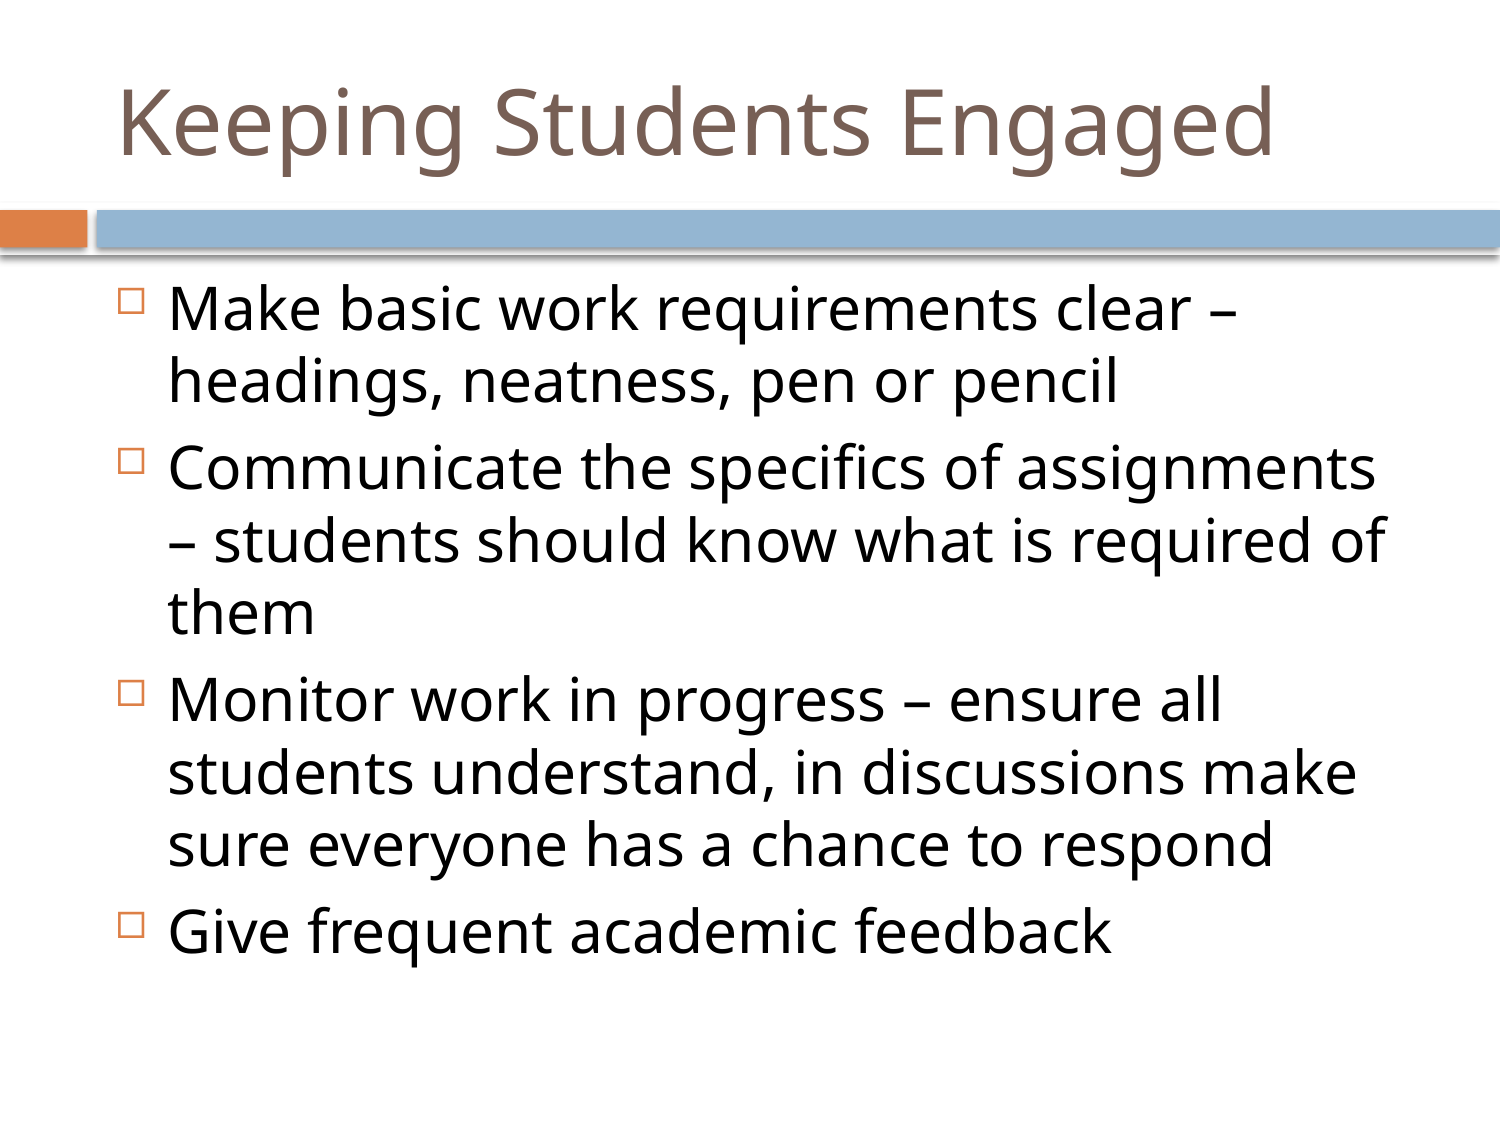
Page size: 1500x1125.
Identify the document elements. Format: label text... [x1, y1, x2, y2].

list Make basic work requirements clear – headings, neatness, pen or pencil Communicate the specifics of assignments – students should know what is required of them Monitor work in progress – ensure all students understand, in discussions make sure everyone has a chance to respond Give frequent academic feedback [100, 262, 1438, 1000]
title Keeping Students Engaged [100, 37, 1438, 200]
